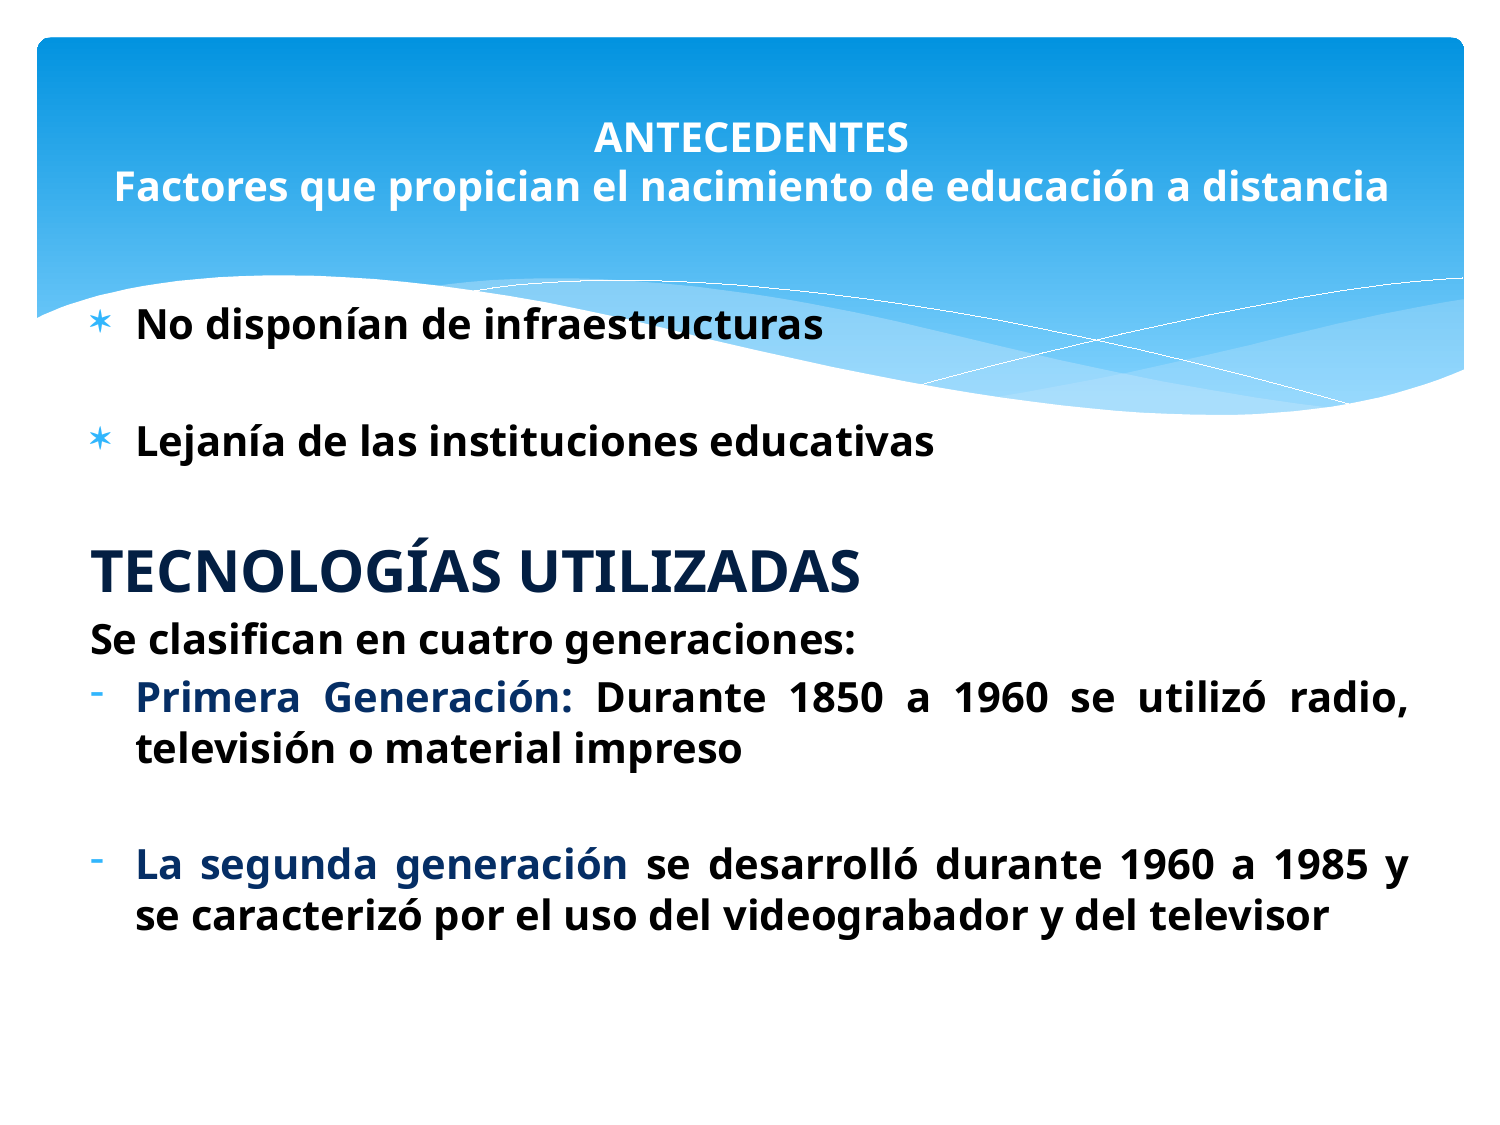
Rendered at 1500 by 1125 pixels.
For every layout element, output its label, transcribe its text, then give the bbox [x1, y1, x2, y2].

list No disponían de infraestructuras Lejanía de las instituciones educativas TECNOLOGÍAS UTILIZADAS Se clasifican en cuatro generaciones: Primera Generación: Durante 1850 a 1960 se utilizó radio, televisión o material impreso La segunda generación se desarrolló durante 1960 a 1985 y se caracterizó por el uso del videograbador y del televisor [75, 231, 1425, 1094]
title ANTECEDENTES Factores que propician el nacimiento de educación a distancia [76, 101, 1427, 290]
